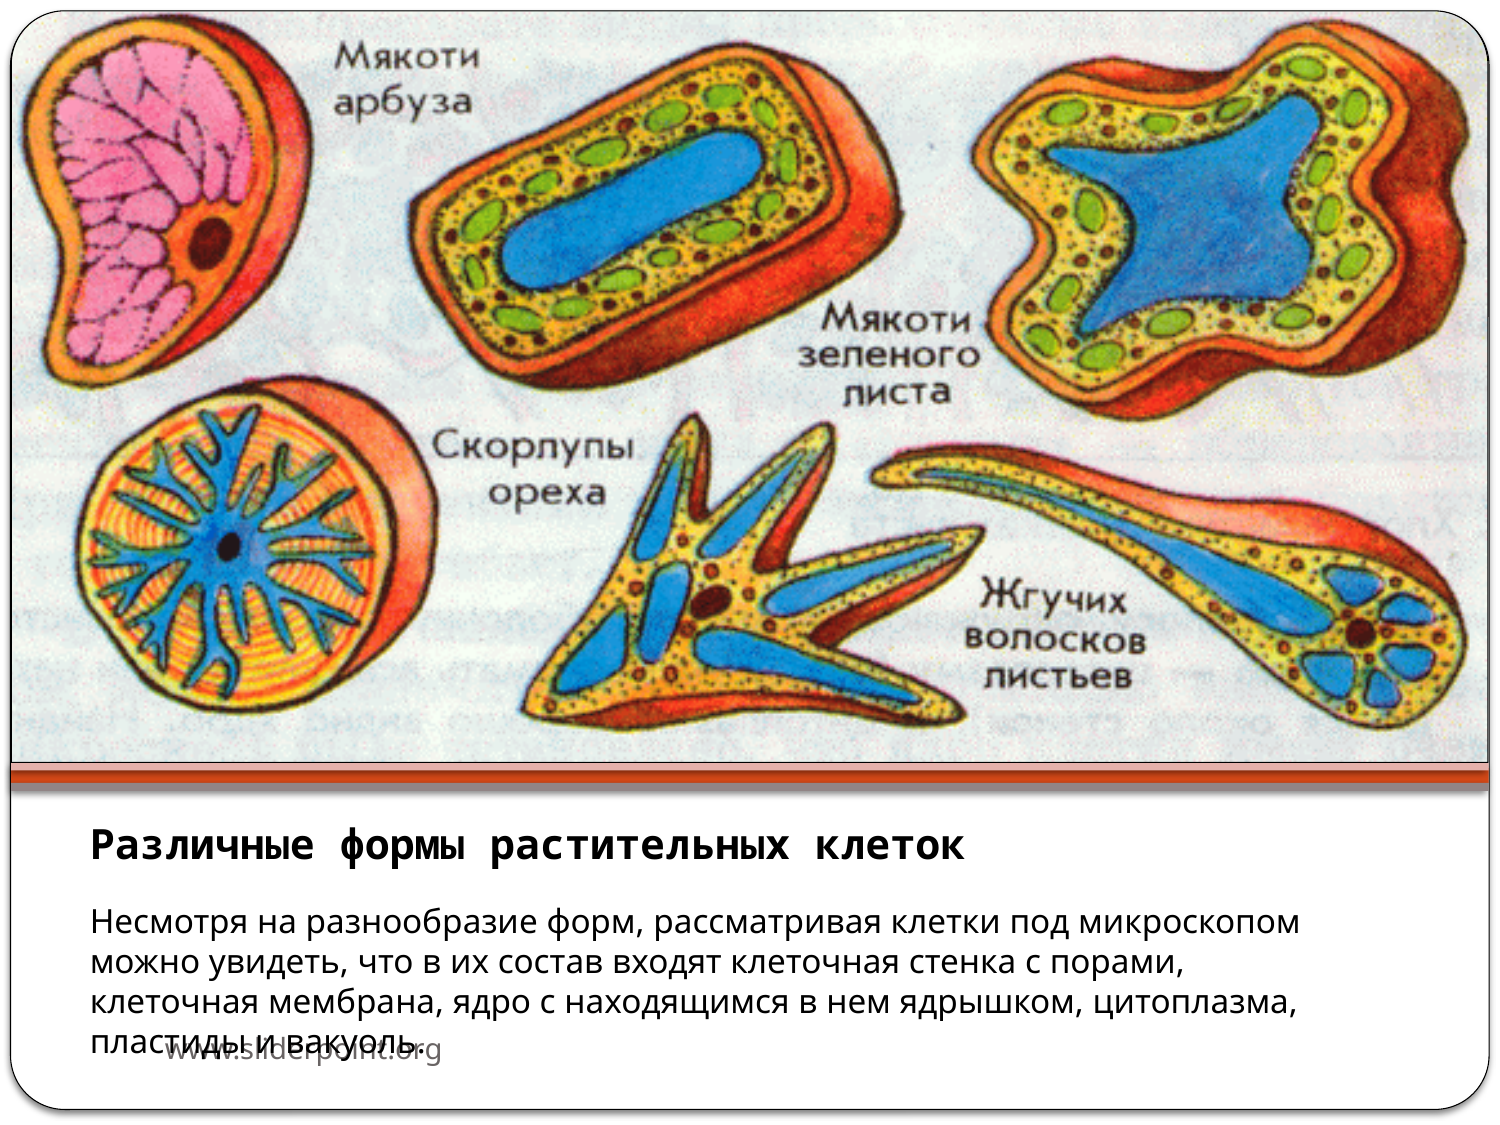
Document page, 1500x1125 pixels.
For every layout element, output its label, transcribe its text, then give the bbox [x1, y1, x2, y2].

title Различные формы растительных клеток [75, 803, 1350, 890]
footer www.sliderpoint.org [150, 1012, 788, 1088]
list Несмотря на разнообразие форм, рассматривая клетки под микроскопом можно увидеть, что в их состав входят клеточная стенка с порами, клеточная мембрана, ядро с находящимся в нем ядрышком, цитоплазма, пластиды и вакуоль. [75, 893, 1350, 1088]
picture [10, 10, 1489, 763]
